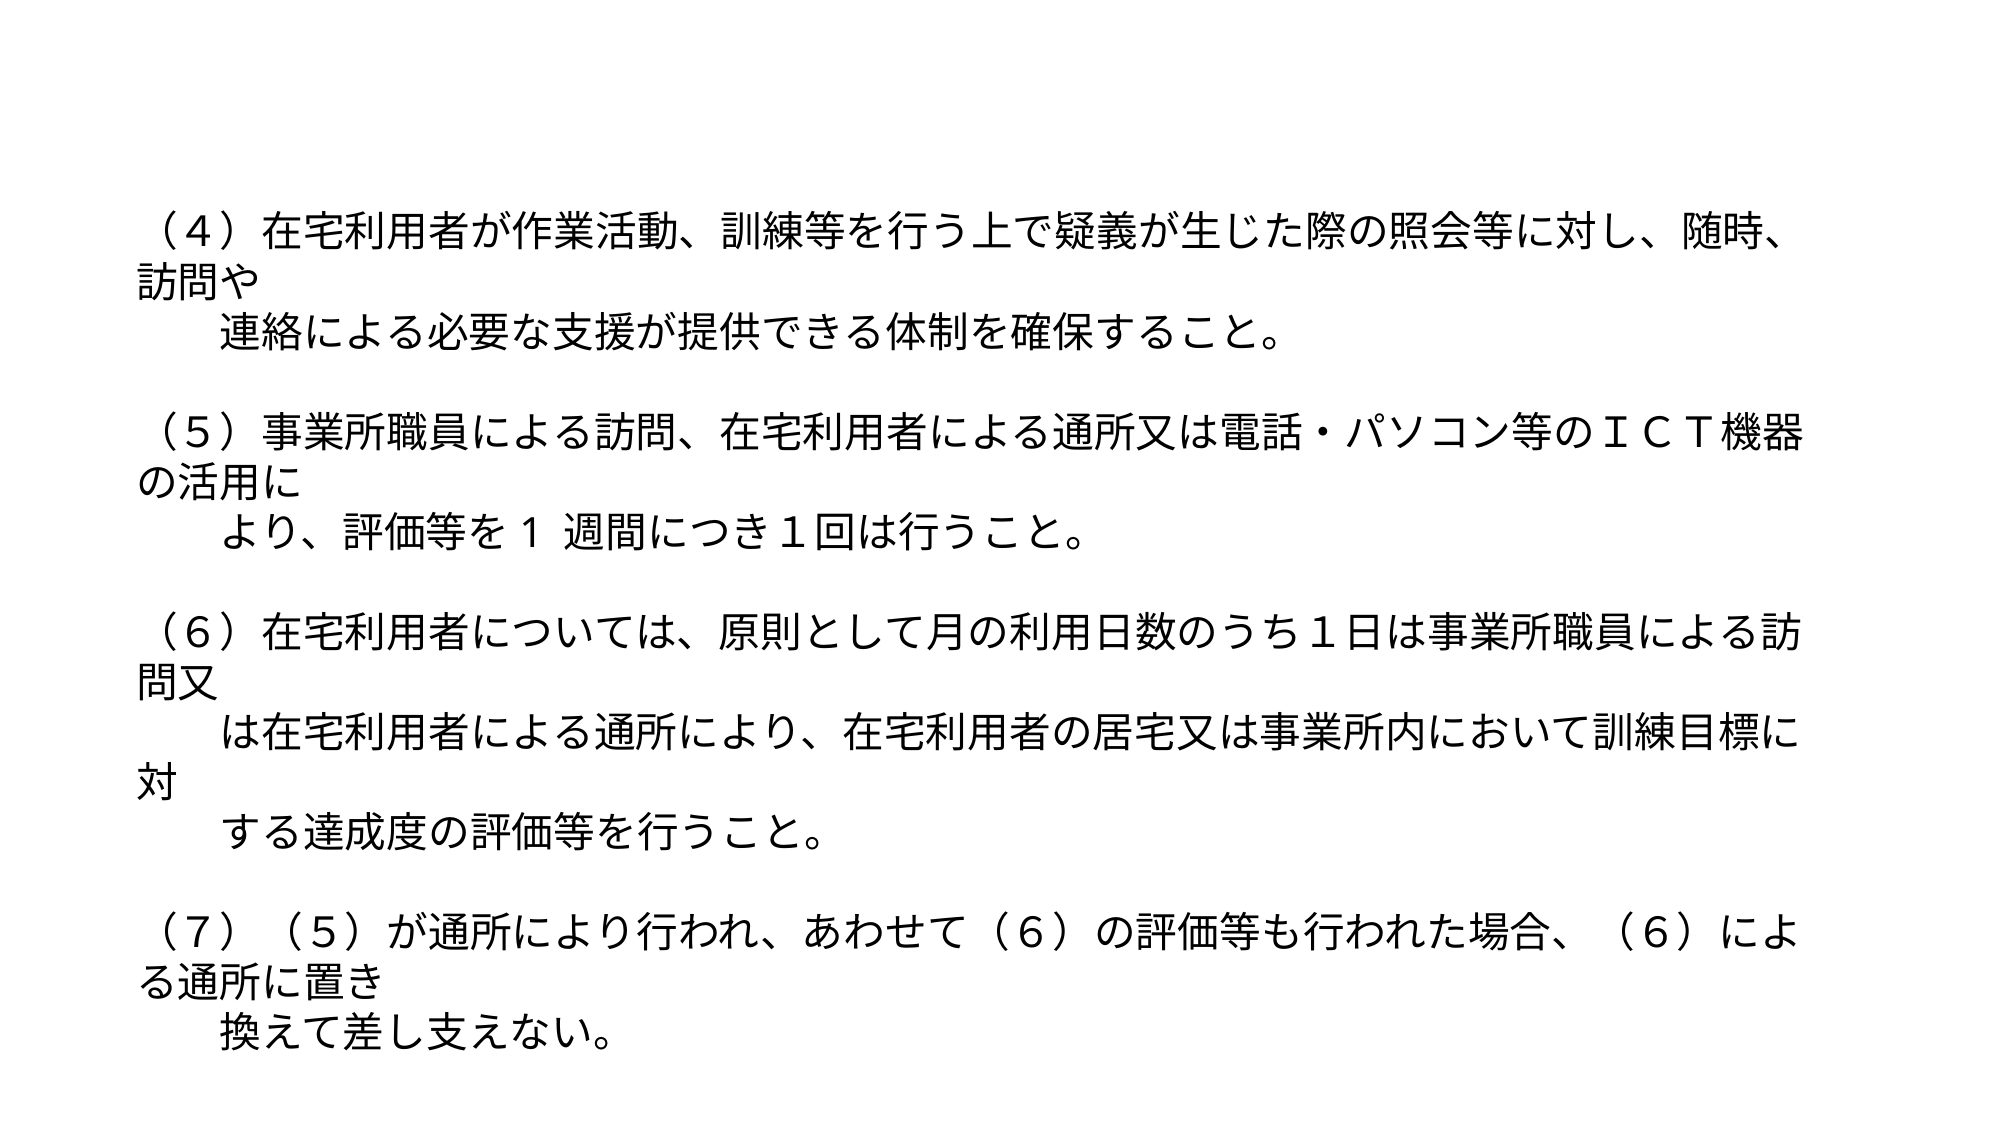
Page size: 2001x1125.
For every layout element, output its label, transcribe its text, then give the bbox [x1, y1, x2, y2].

text_box （４）在宅利用者が作業活動、訓練等を行う上で疑義が生じた際の照会等に対し、随時、訪問や 連絡による必要な支援が提供できる体制を確保すること。 （５）事業所職員による訪問、在宅利用者による通所又は電話・パソコン等のＩＣＴ機器の活用に より、評価等を1 週間につき１回は行うこと。 （６）在宅利用者については、原則として月の利用日数のうち１日は事業所職員による訪問又 は在宅利用者による通所により、在宅利用者の居宅又は事業所内において訓練目標に対 する達成度の評価等を行うこと。 （７）（５）が通所により行われ、あわせて（６）の評価等も行われた場合、（６）による通所に置き 換えて差し支えない。 [121, 197, 1834, 1063]
